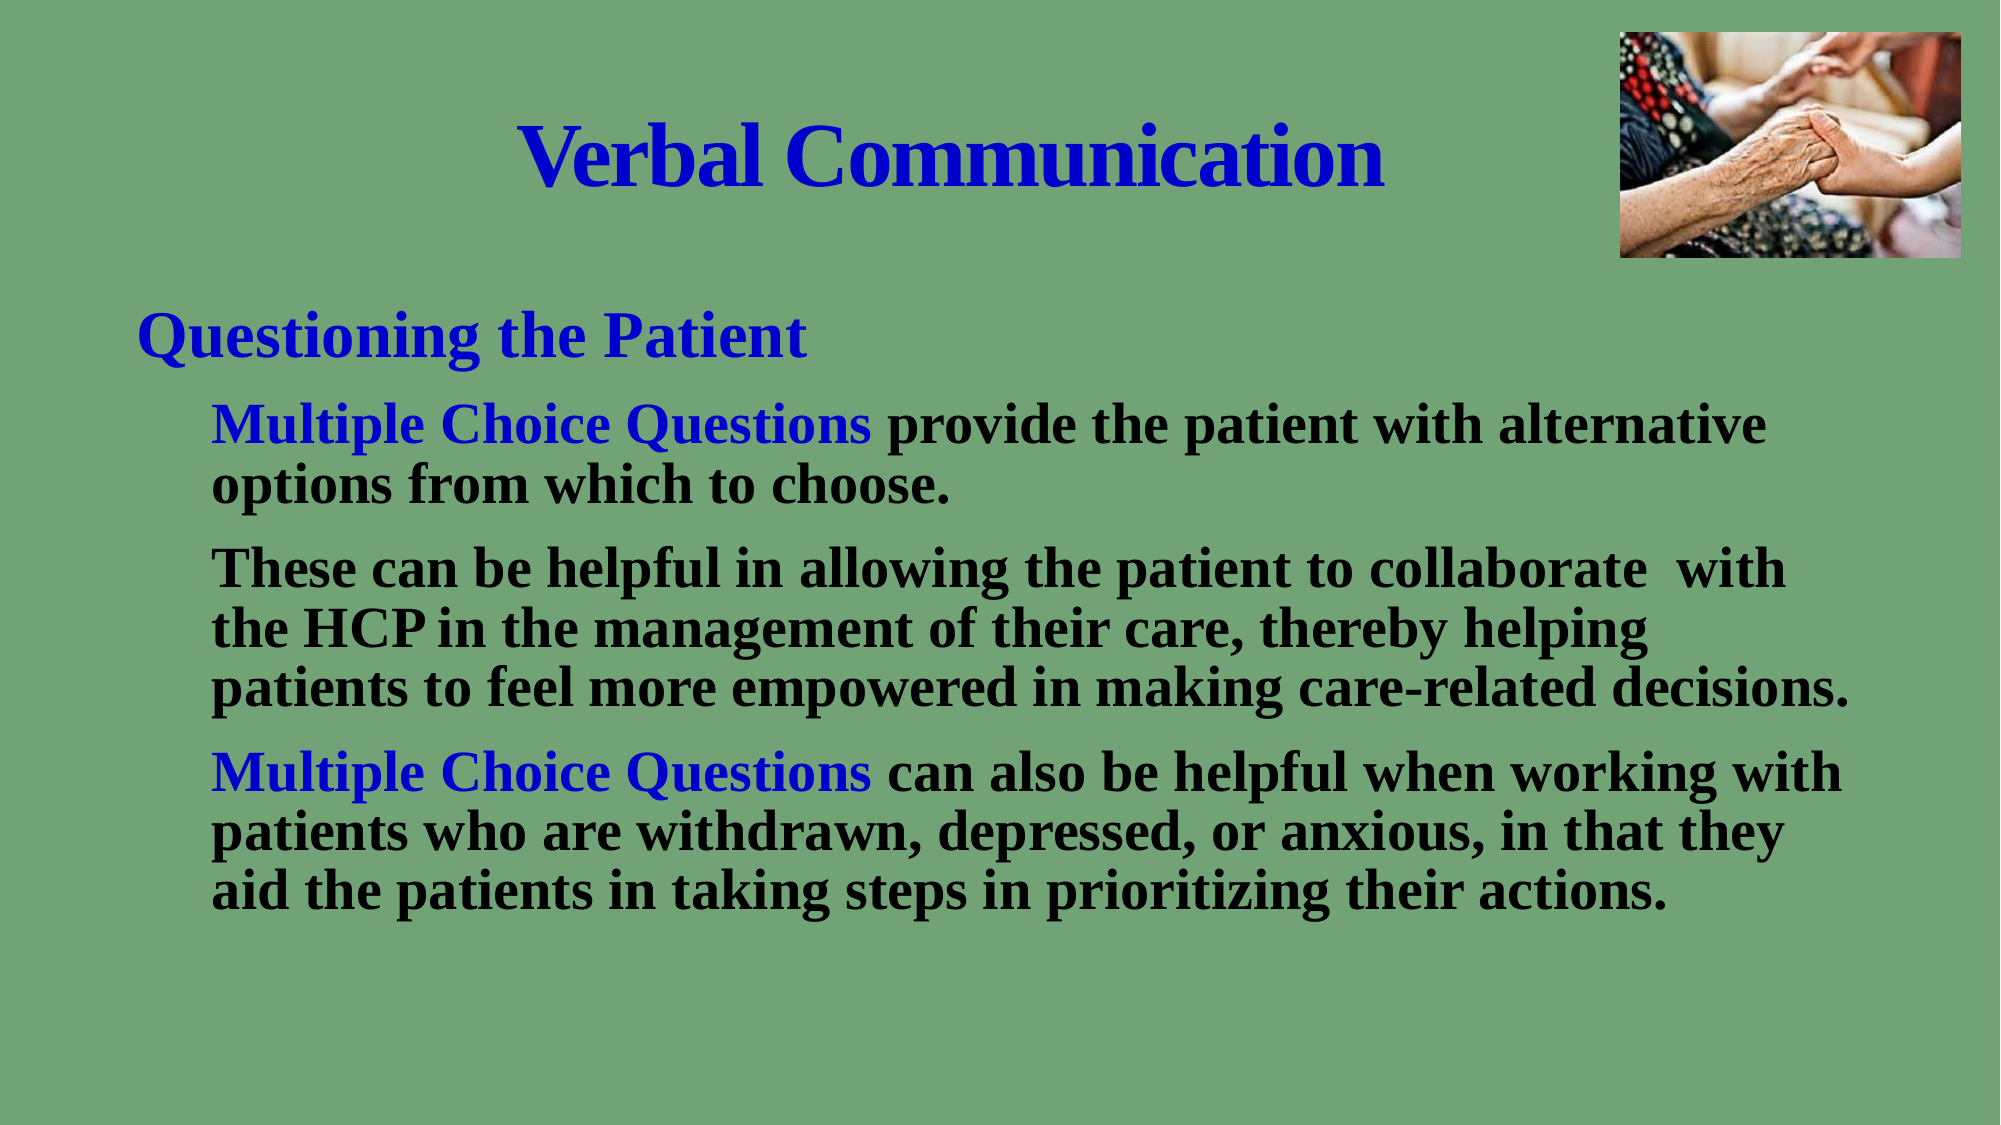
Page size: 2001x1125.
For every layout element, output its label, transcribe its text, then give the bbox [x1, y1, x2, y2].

title Verbal Communication [227, 76, 1620, 212]
picture [1620, 32, 1961, 258]
subtitle Questioning the Patient Multiple Choice Questions provide the patient with alternative options from which to choose. These can be helpful in allowing the patient to collaborate with the HCP in the management of their care, thereby helping patients to feel more empowered in making care-related decisions. Multiple Choice Questions can also be helpful when working with patients who are withdrawn, depressed, or anxious, in that they aid the patients in taking steps in prioritizing their actions. [121, 295, 1873, 1057]
